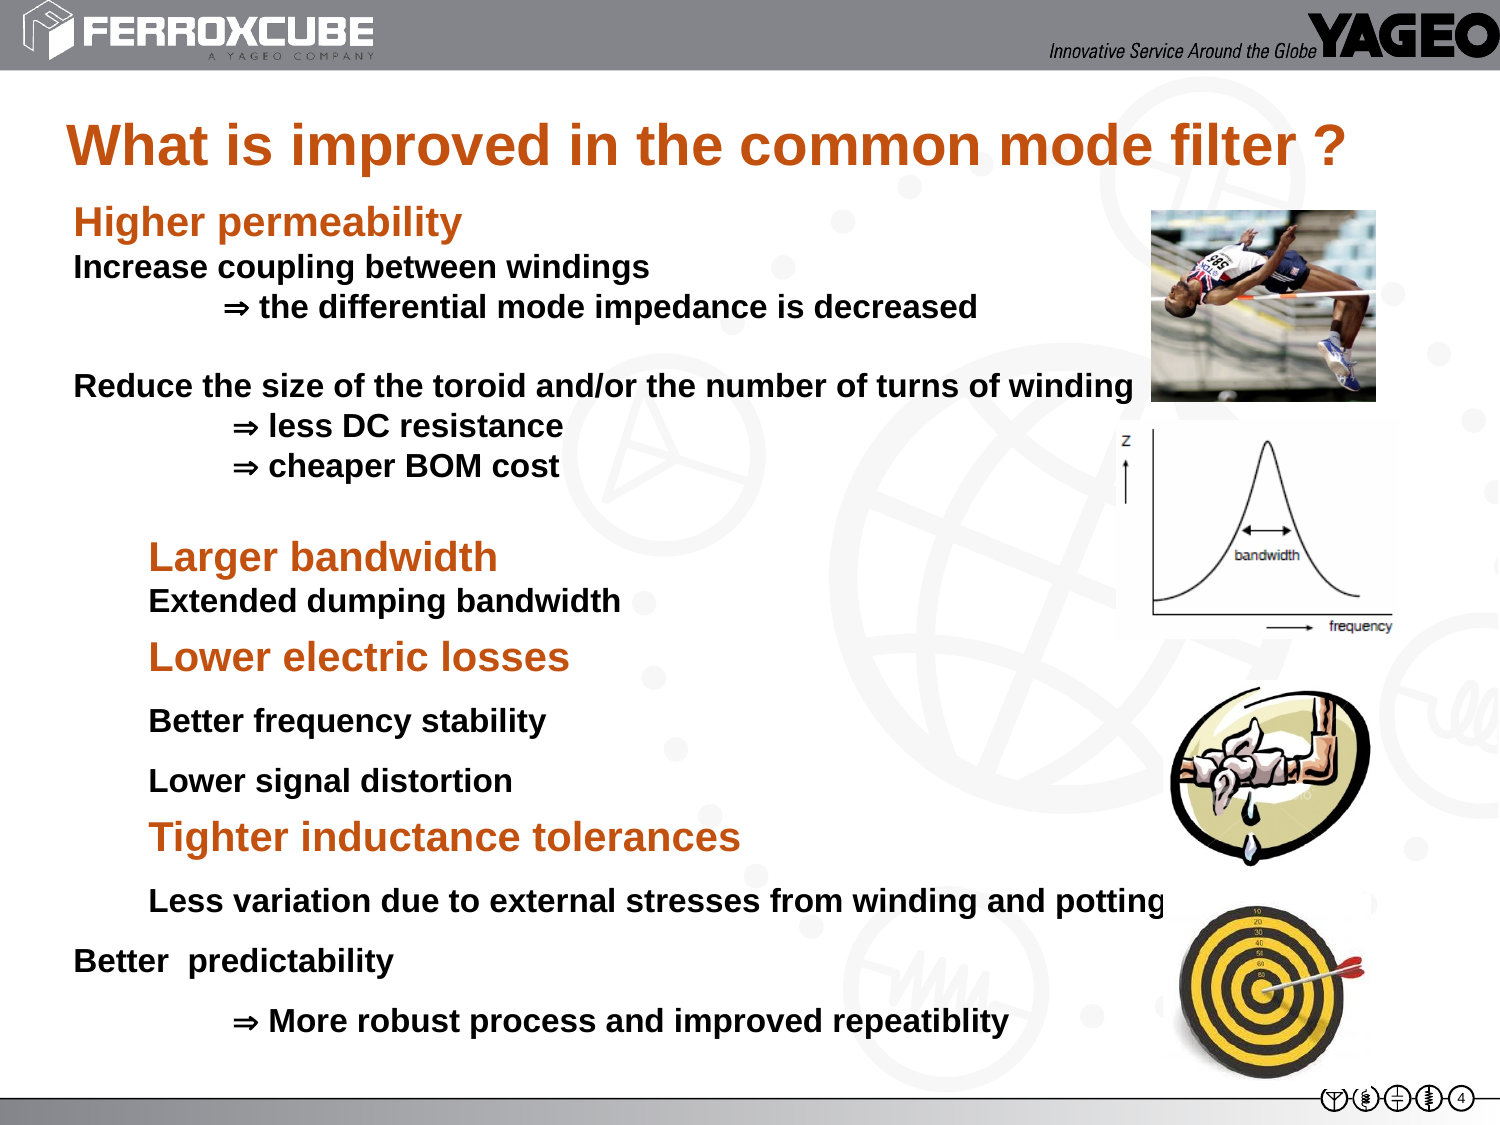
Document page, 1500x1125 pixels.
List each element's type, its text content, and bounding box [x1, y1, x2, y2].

picture [1163, 893, 1371, 1090]
title What is improved in the common mode filter ? [51, 99, 1424, 200]
picture [23, 0, 374, 60]
picture [1151, 210, 1377, 402]
picture [1115, 420, 1399, 640]
picture [1163, 680, 1377, 873]
text_box Higher permeability Increase coupling between windings  the differential mode impedance is decreased Reduce the size of the toroid and/or the number of turns of winding  less DC resistance  cheaper BOM cost Larger bandwidth Extended dumping bandwidth Lower electric losses Better frequency stability Lower signal distortion Tighter inductance tolerances Less variation due to external stresses from winding and potting Better predictability  More robust process and improved repeatiblity [58, 187, 1437, 1047]
